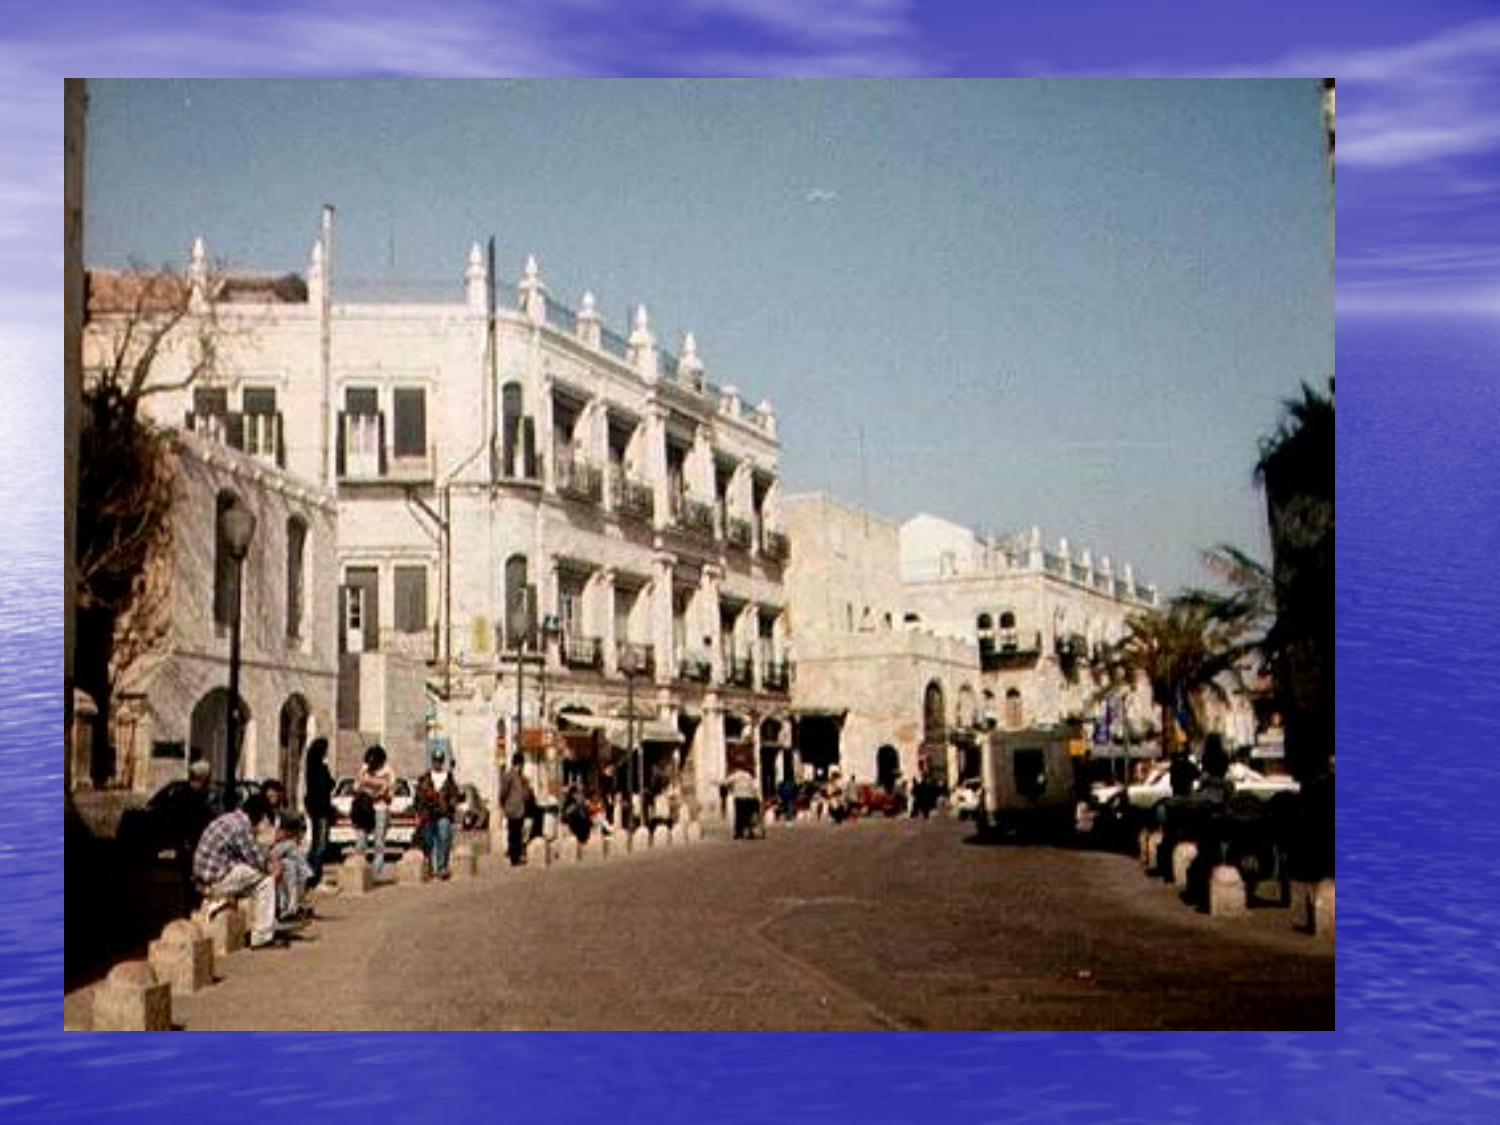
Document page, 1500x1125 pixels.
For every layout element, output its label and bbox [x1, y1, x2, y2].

picture [64, 77, 1335, 1031]
